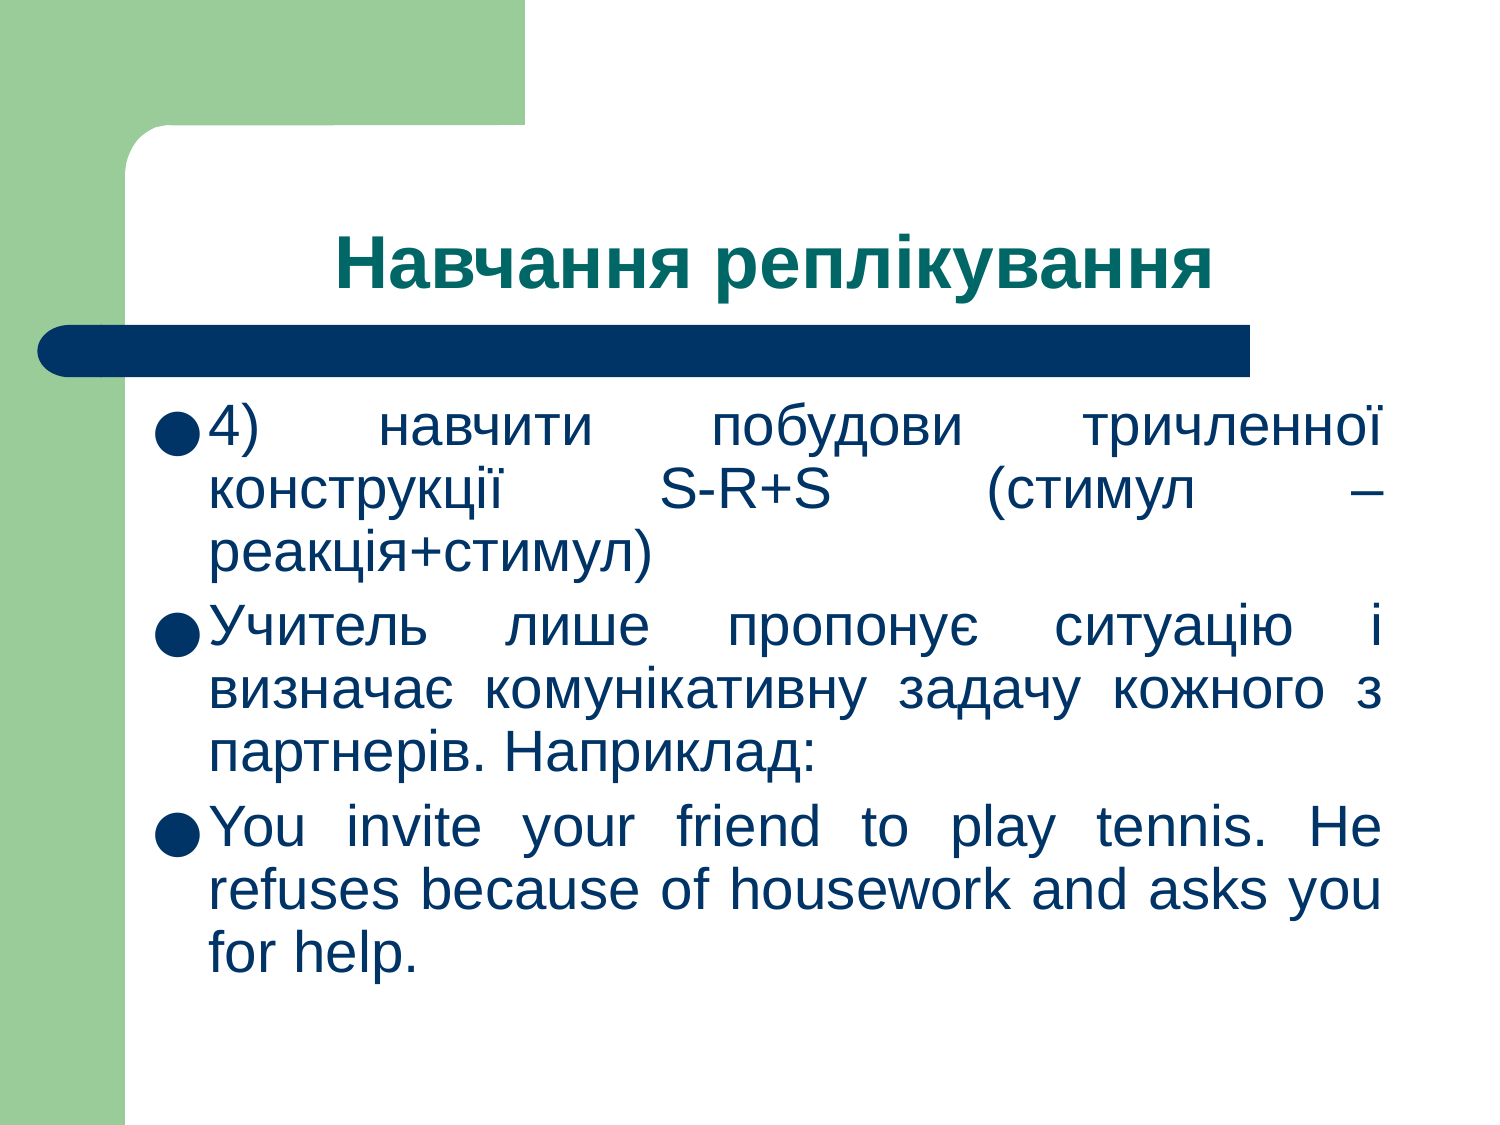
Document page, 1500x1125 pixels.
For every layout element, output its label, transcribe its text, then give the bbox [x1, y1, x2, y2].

list 4) навчити побудови тричленної конструкції S-R+S (стимул – реакція+стимул) Учитель лише пропонує ситуацію і визначає комунікативну задачу кожного з партнерів. Наприклад: You invite your friend to play tennis. He refuses because of housework and asks you for help. [137, 387, 1400, 999]
title Навчання реплікування [125, 125, 1425, 313]
